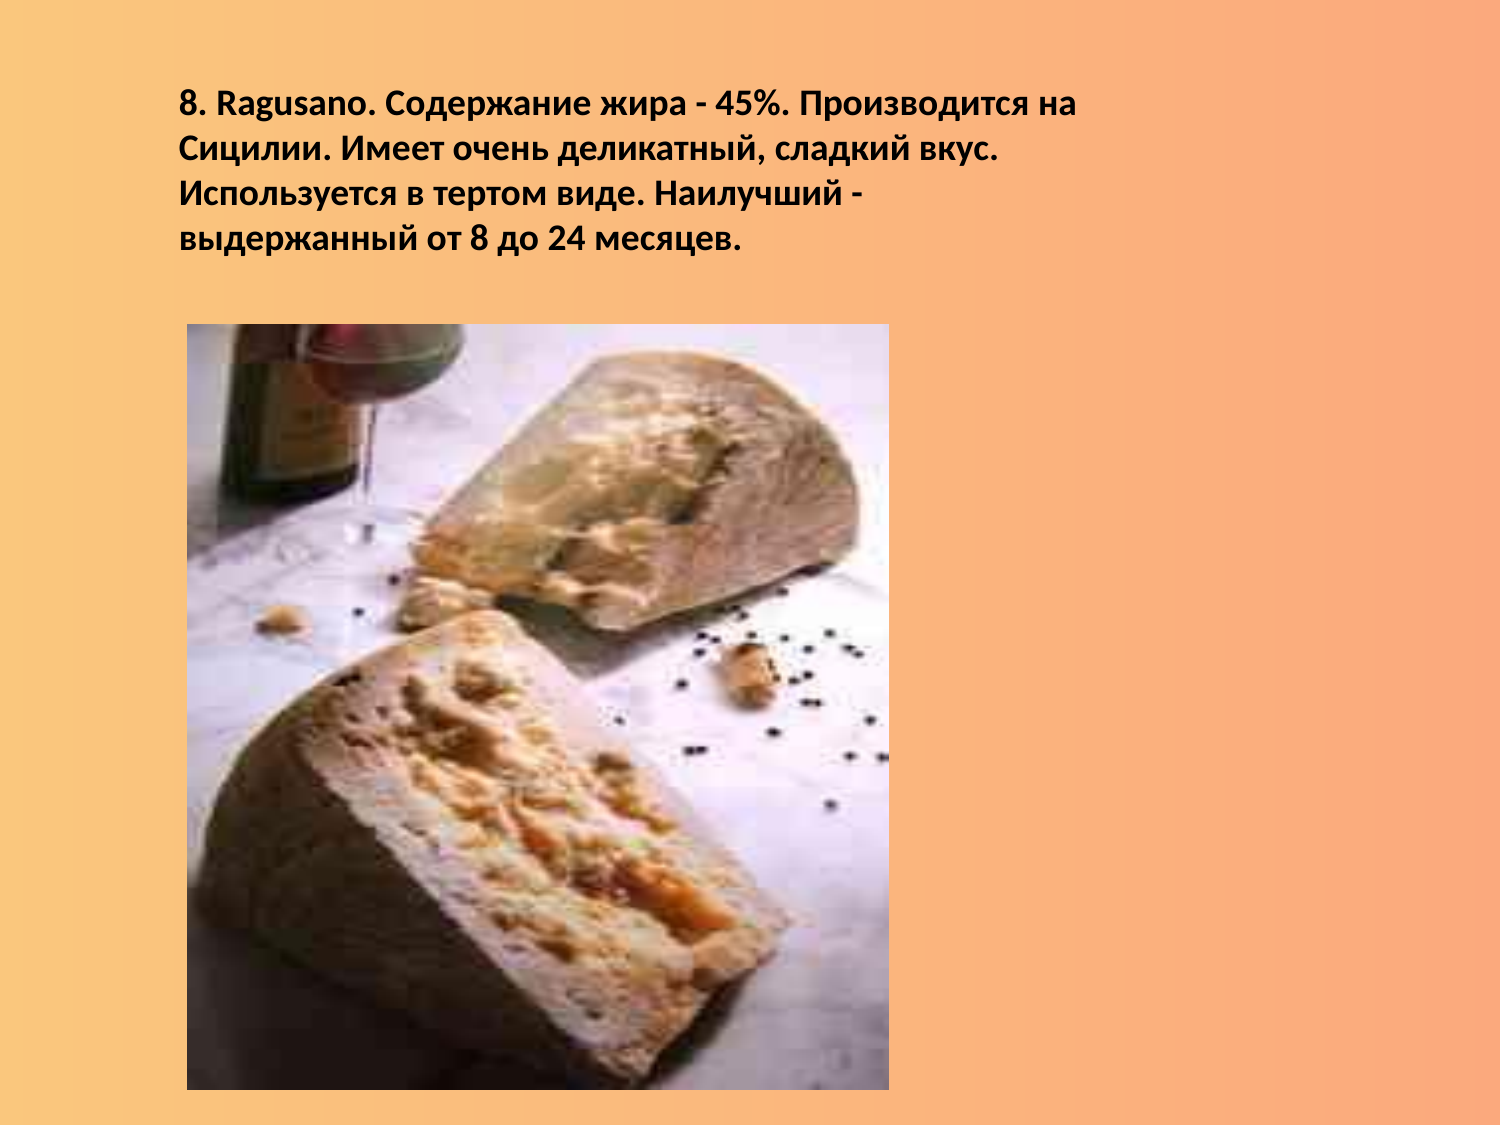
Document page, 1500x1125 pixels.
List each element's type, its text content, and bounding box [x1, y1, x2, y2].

picture [187, 324, 889, 1091]
text_box 8. Ragusano. Содержание жира - 45%. Производится на Сицилии. Имеет очень деликатный, сладкий вкус. Используется в тертом виде. Наилучший - выдержанный от 8 до 24 месяцев. [163, 70, 1125, 265]
